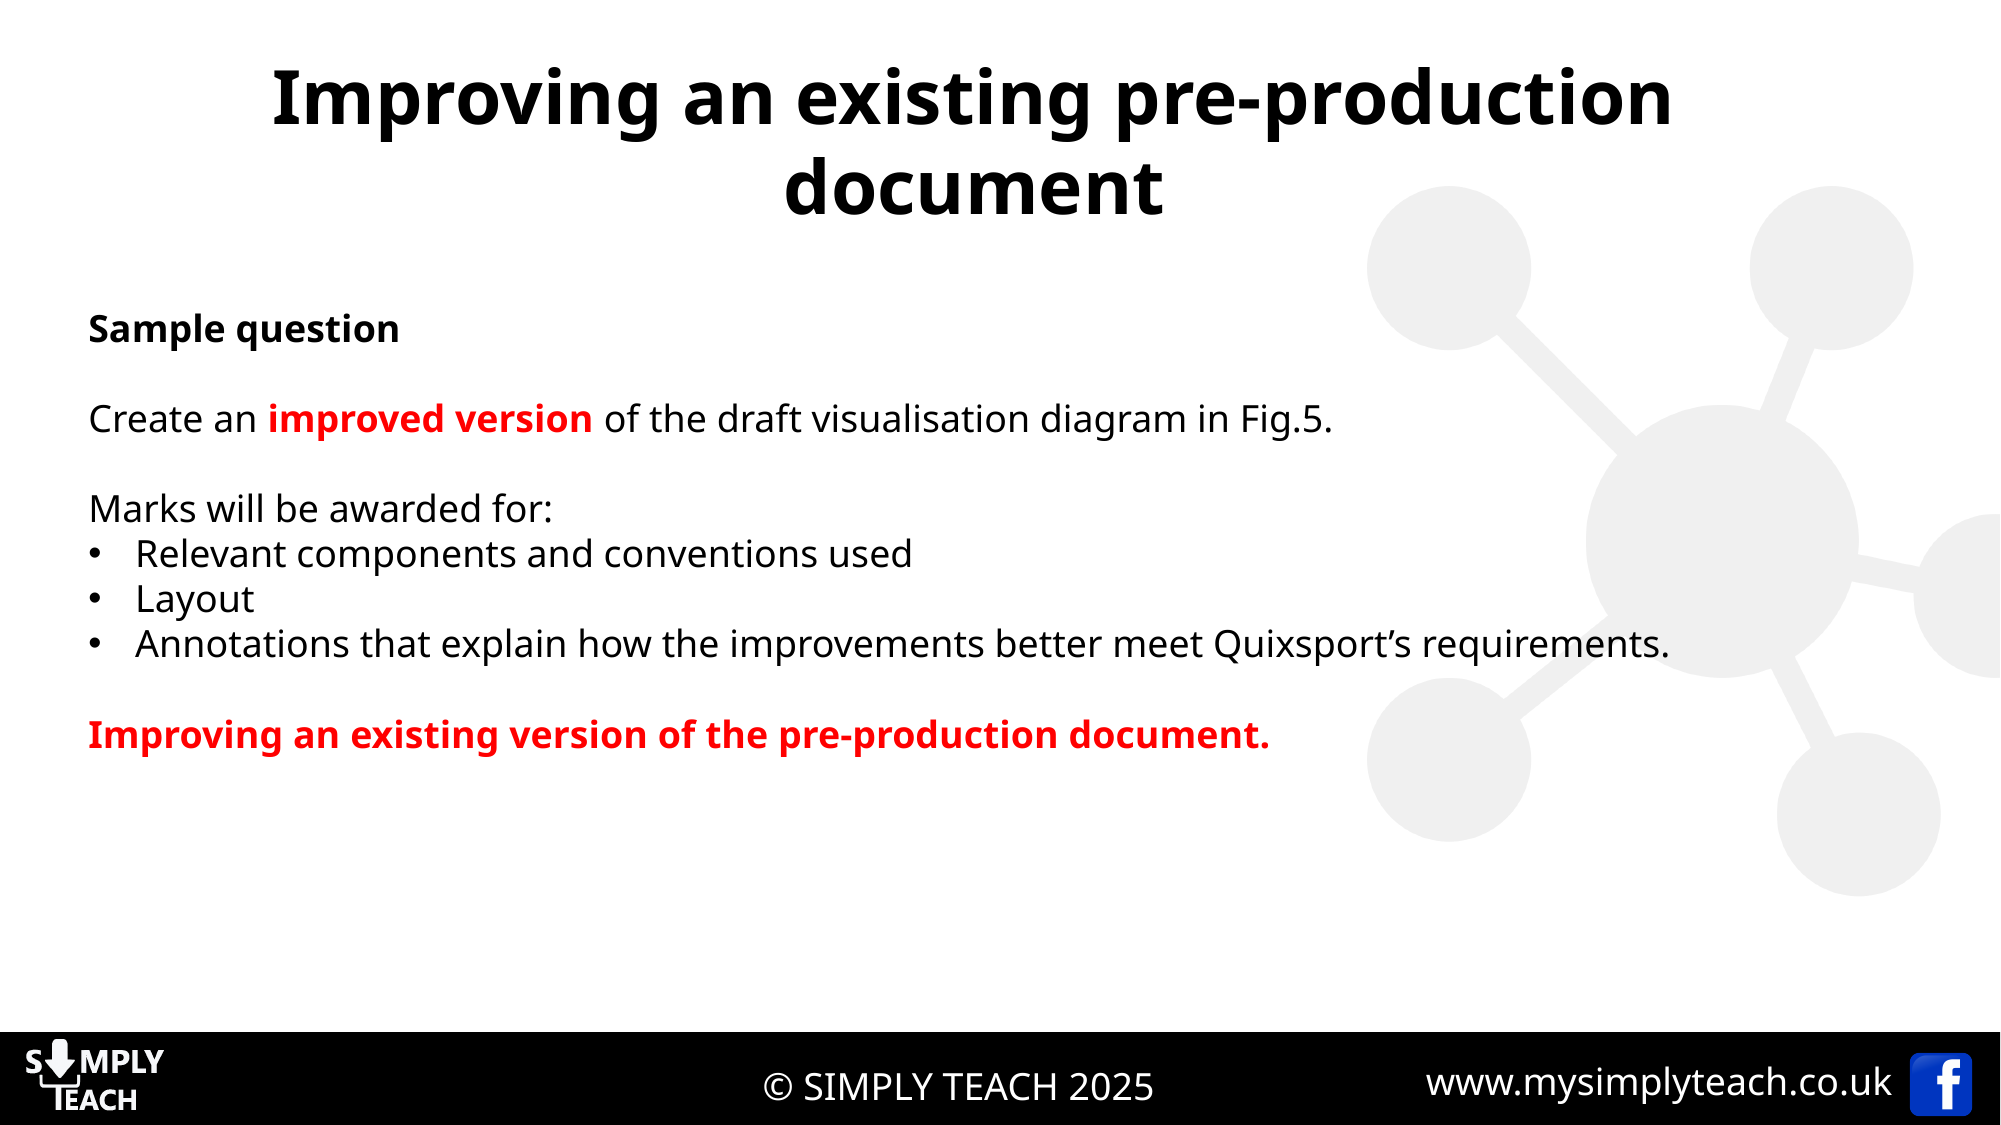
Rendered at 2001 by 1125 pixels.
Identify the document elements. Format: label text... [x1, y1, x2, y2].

text_box Sample question Create an improved version of the draft visualisation diagram in Fig.5. Marks will be awarded for: Relevant components and conventions used Layout Annotations that explain how the improvements better meet Quixsport’s requirements. [73, 297, 1825, 673]
picture [15, 1033, 182, 1122]
text_box Improving an existing version of the pre-production document. [73, 704, 1414, 764]
picture [1907, 1050, 1975, 1119]
text_box Improving an existing pre-production document [184, 42, 1765, 237]
